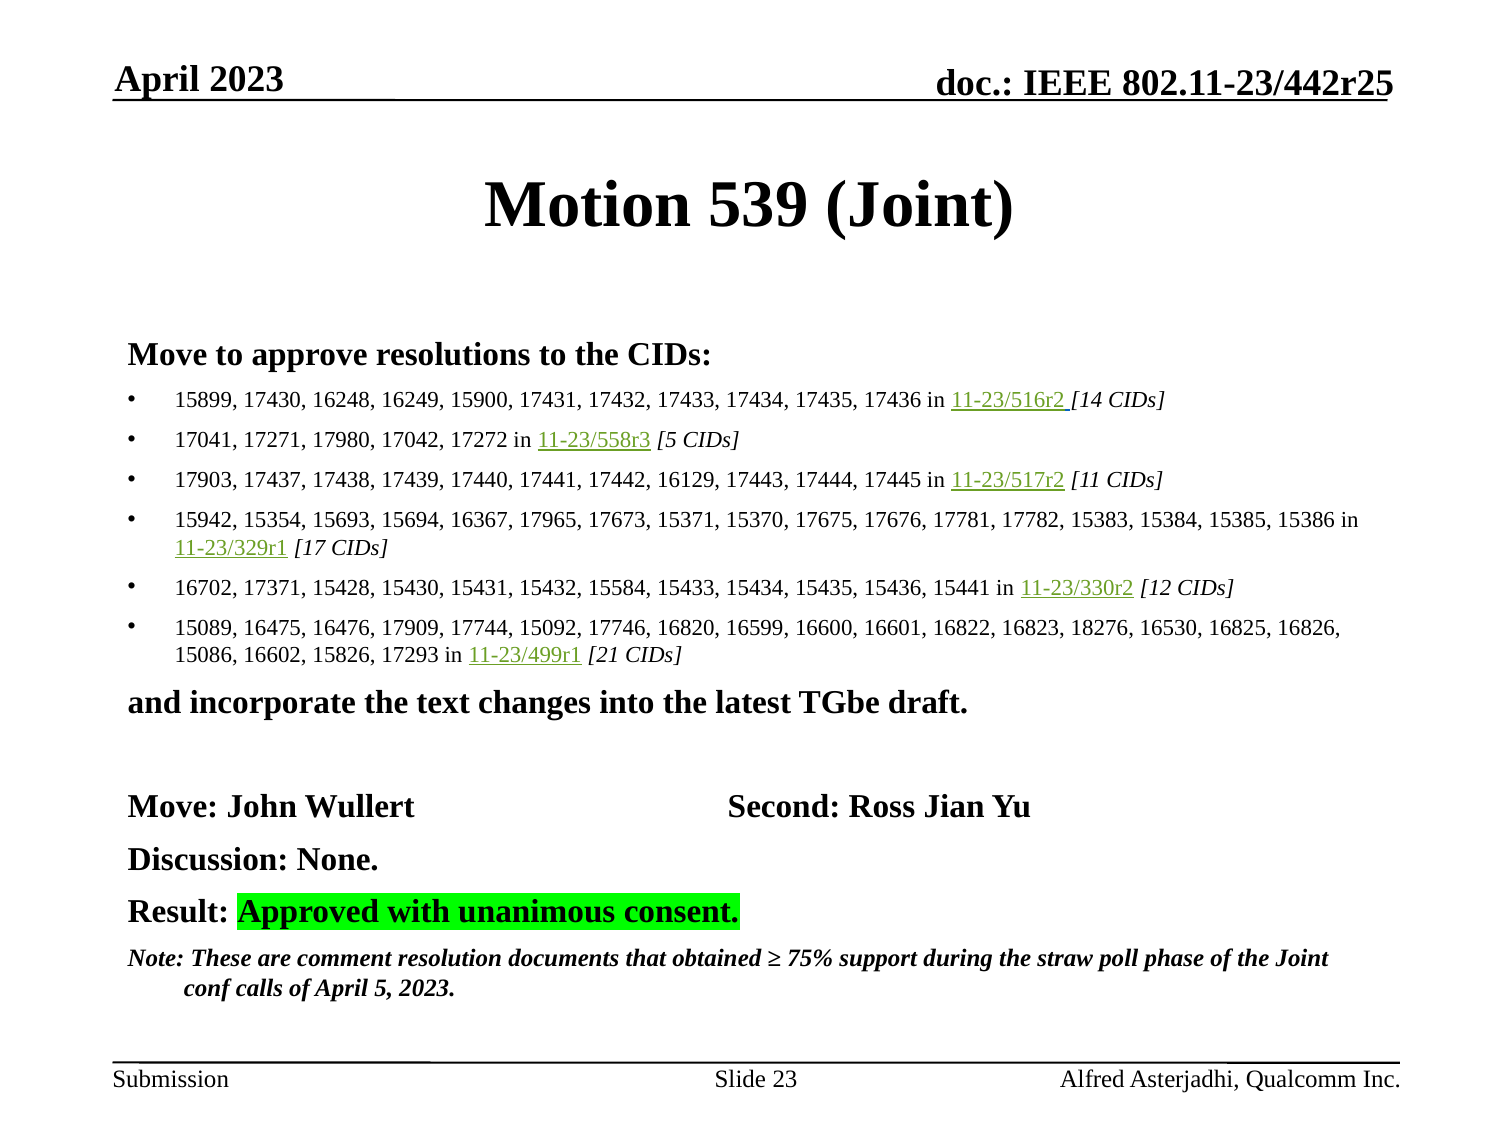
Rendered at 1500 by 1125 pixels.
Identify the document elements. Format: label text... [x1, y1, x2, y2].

title Motion 539 (Joint) [112, 112, 1388, 288]
slide_number Slide 23 [712, 1061, 800, 1123]
list Move to approve resolutions to the CIDs: 15899, 17430, 16248, 16249, 15900, 17431, 17432, 17433, 17434, 17435, 17436 in 11-23/516r2 [14 CIDs] 17041, 17271, 17980, 17042, 17272 in 11-23/558r3 [5 CIDs] 17903, 17437, 17438, 17439, 17440, 17441, 17442, 16129, 17443, 17444, 17445 in 11-23/517r2 [11 CIDs] 15942, 15354, 15693, 15694, 16367, 17965, 17673, 15371, 15370, 17675, 17676, 17781, 17782, 15383, 15384, 15385, 15386 in 11-23/329r1 [17 CIDs] 16702, 17371, 15428, 15430, 15431, 15432, 15584, 15433, 15434, 15435, 15436, 15441 in 11-23/330r2 [12 CIDs] 15089, 16475, 16476, 17909, 17744, 15092, 17746, 16820, 16599, 16600, 16601, 16822, 16823, 18276, 16530, 16825, 16826, 15086, 16602, 15826, 17293 in 11-23/499r1 [21 CIDs] and incorporate the text changes into the latest TGbe draft. Move: John Wullert Second: Ross Jian Yu Discussion: None. Result: Approved with unanimous consent. Note: These are comment resolution documents that obtained ≥ 75% support during the straw poll phase of the Joint conf calls of April 5, 2023. [112, 324, 1388, 1063]
footer Alfred Asterjadhi, Qualcomm Inc. [878, 1061, 1402, 1093]
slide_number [114, 54, 423, 100]
